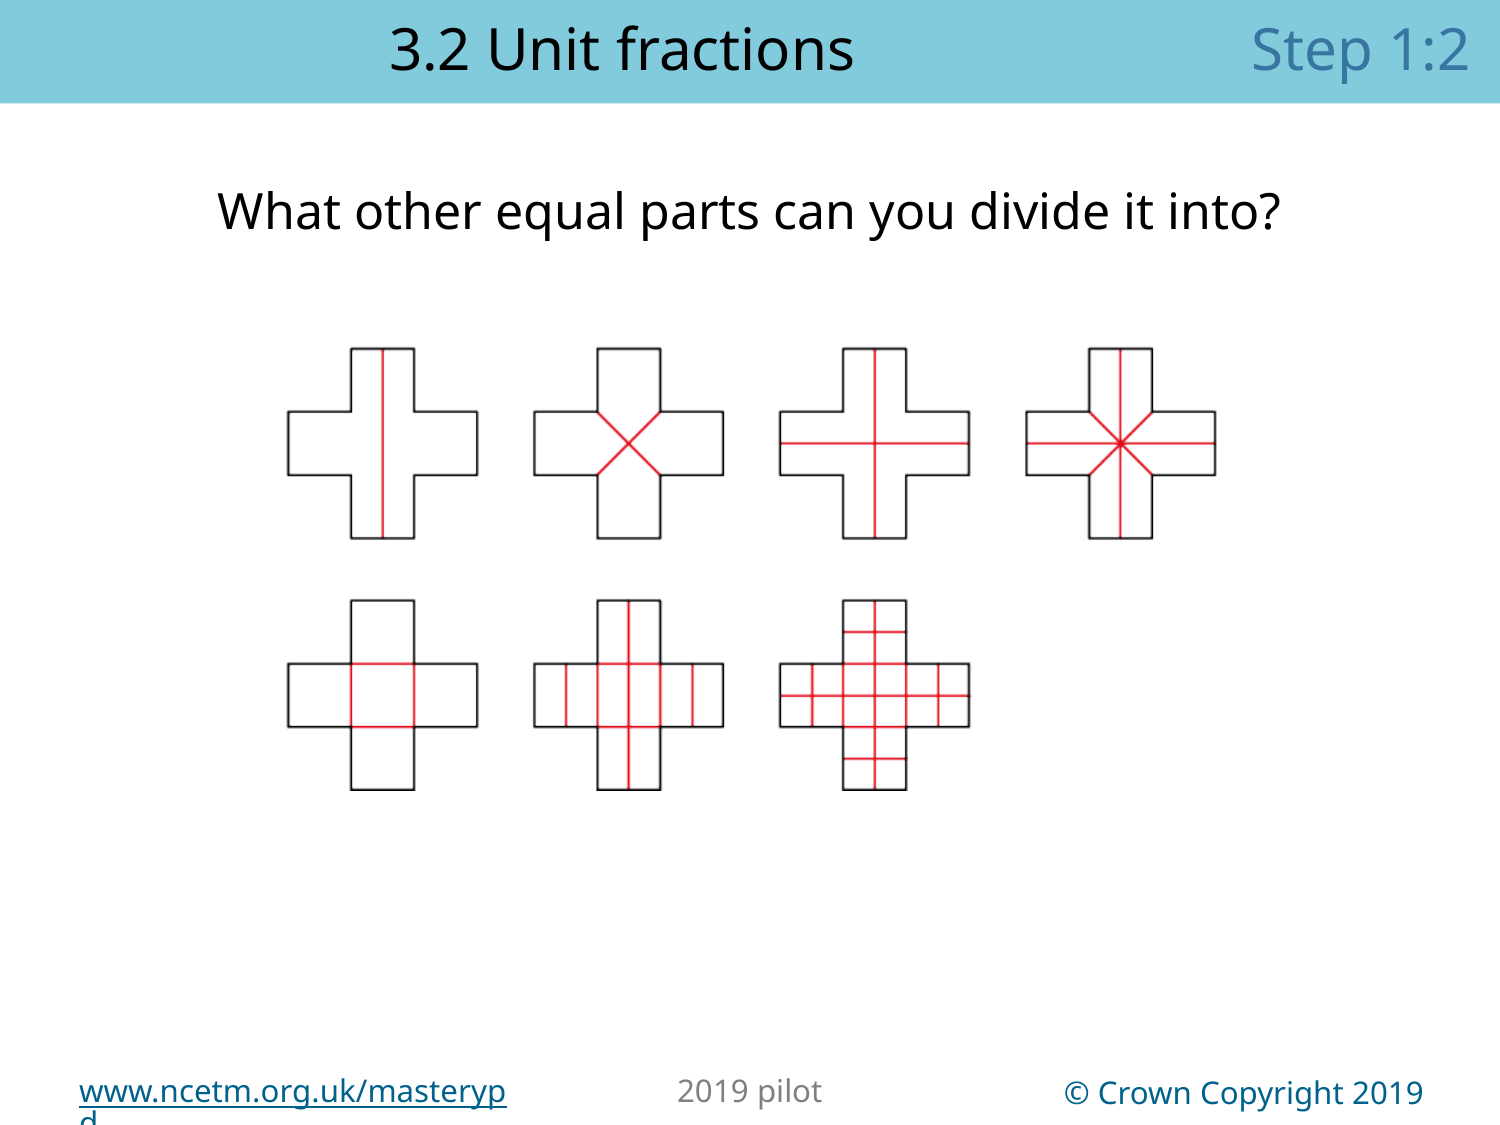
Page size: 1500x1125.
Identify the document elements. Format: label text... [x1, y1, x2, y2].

picture [101, 334, 1399, 791]
list 3.2 Unit fractions Step 1:2 [0, 0, 1500, 104]
text_box What other equal parts can you divide it into? [128, 171, 1372, 247]
